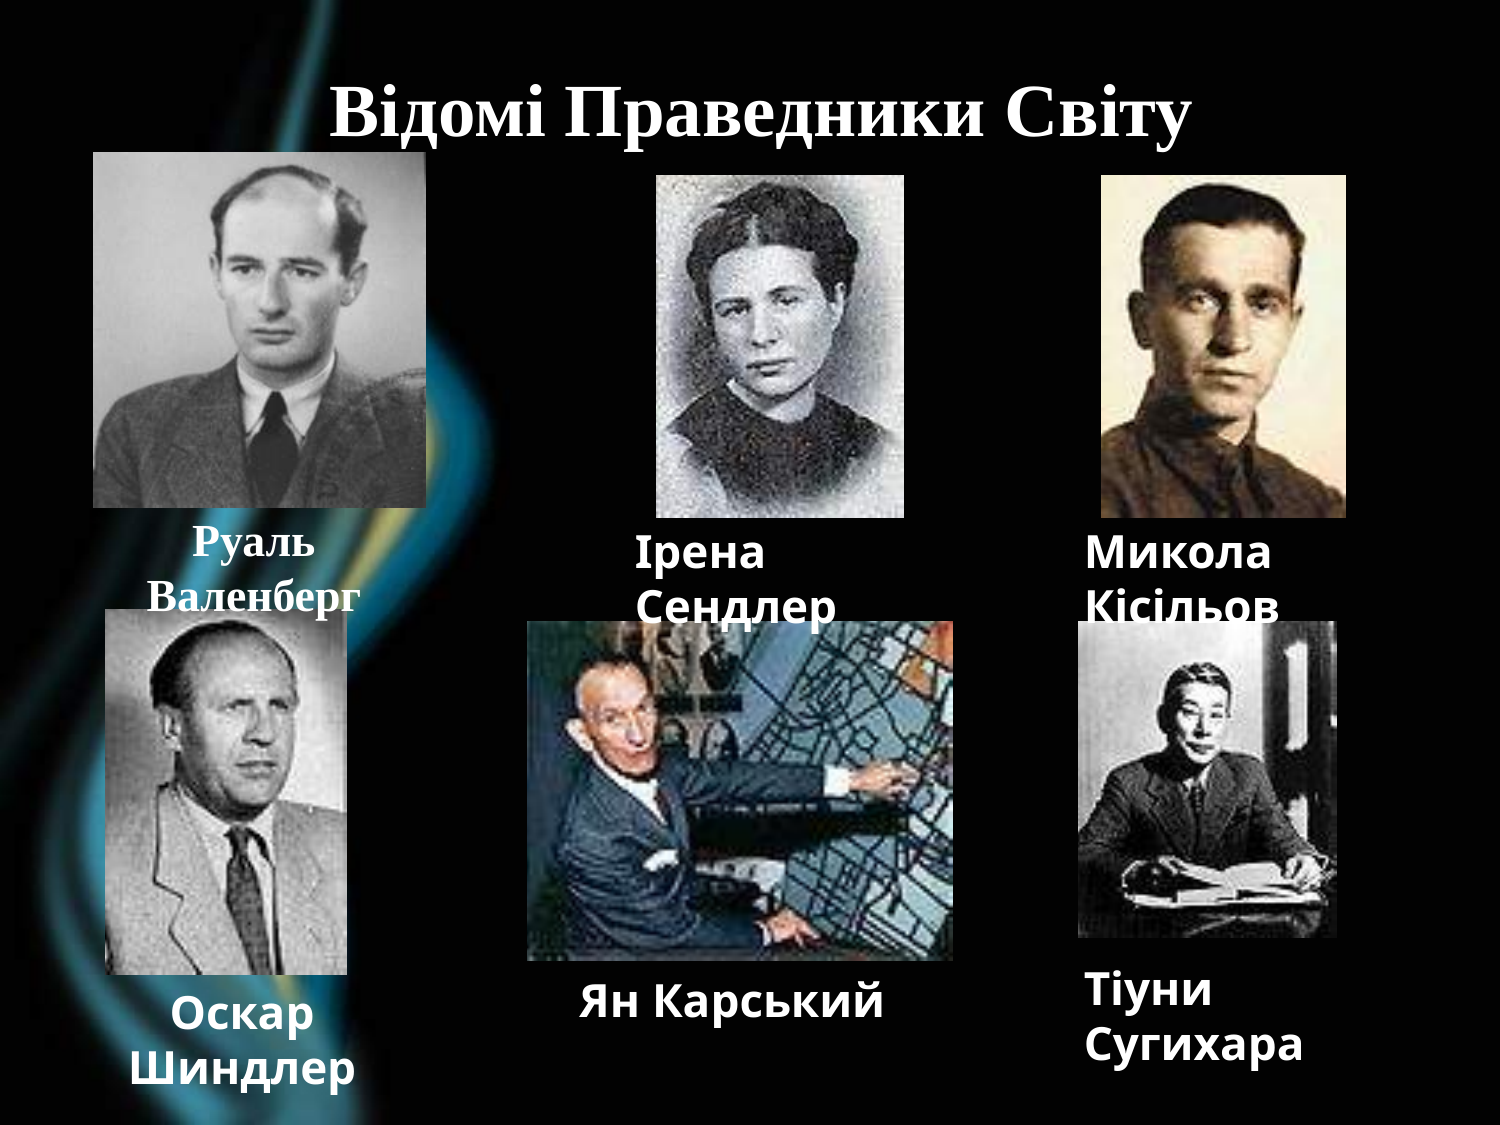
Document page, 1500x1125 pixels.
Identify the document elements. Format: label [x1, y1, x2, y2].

picture [1077, 620, 1337, 938]
picture [655, 175, 905, 518]
picture [93, 152, 426, 509]
picture [105, 609, 347, 976]
picture [527, 620, 953, 962]
list [0, 0, 1500, 1125]
picture [1101, 175, 1346, 518]
